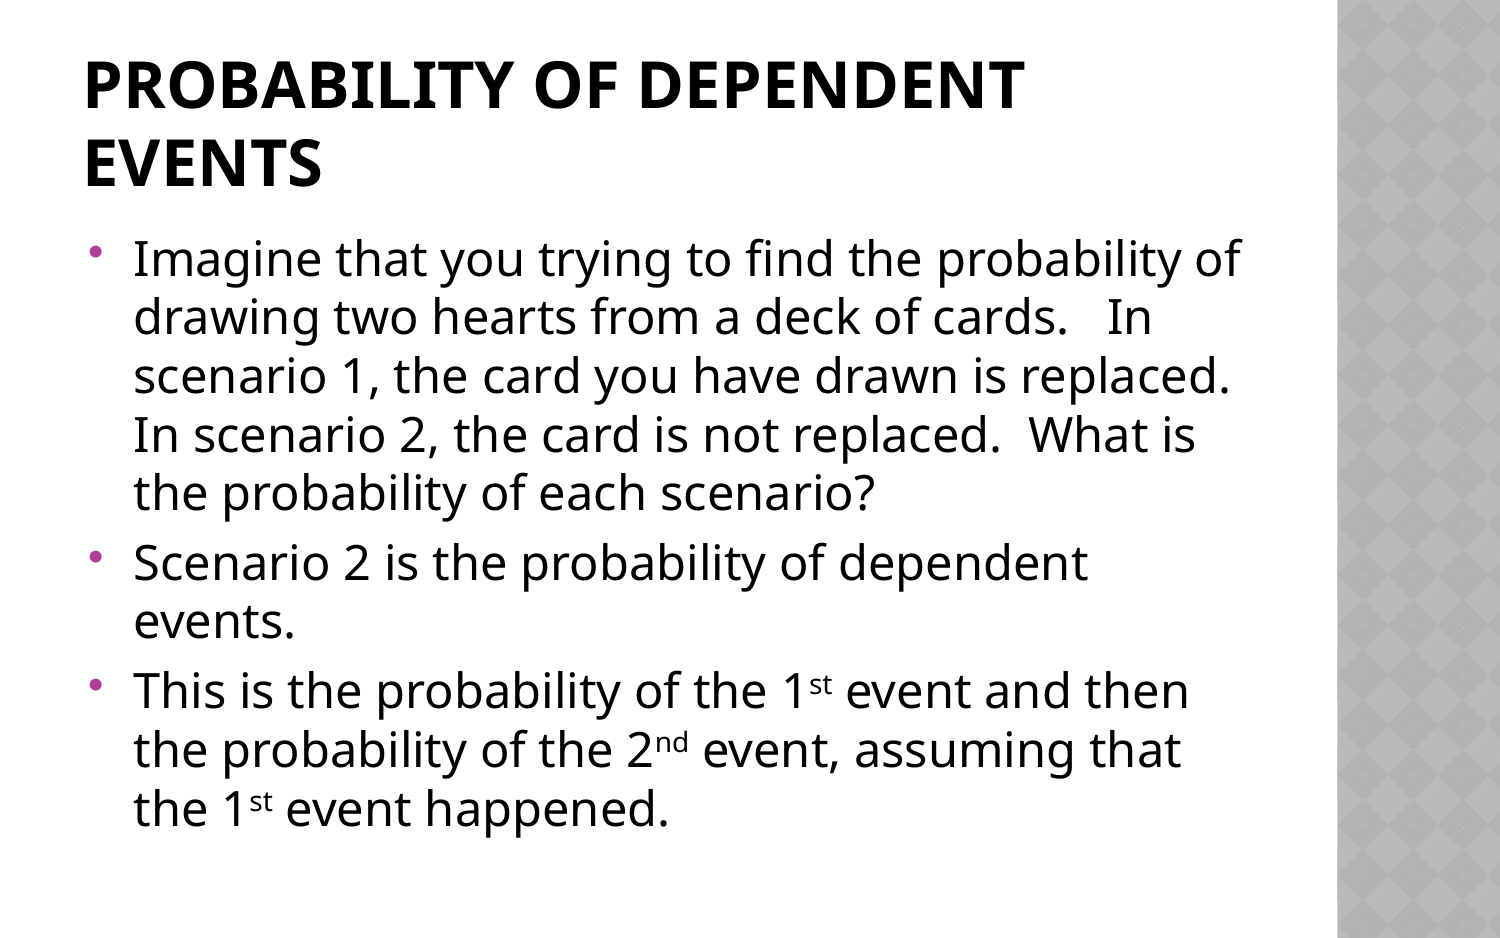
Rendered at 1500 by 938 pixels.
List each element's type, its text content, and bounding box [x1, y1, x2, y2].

list Imagine that you trying to find the probability of drawing two hearts from a deck of cards. In scenario 1, the card you have drawn is replaced. In scenario 2, the card is not replaced. What is the probability of each scenario? Scenario 2 is the probability of dependent events. This is the probability of the 1st event and then the probability of the 2nd event, assuming that the 1st event happened. [75, 220, 1263, 883]
title Probability of dependent events [75, 43, 1263, 200]
